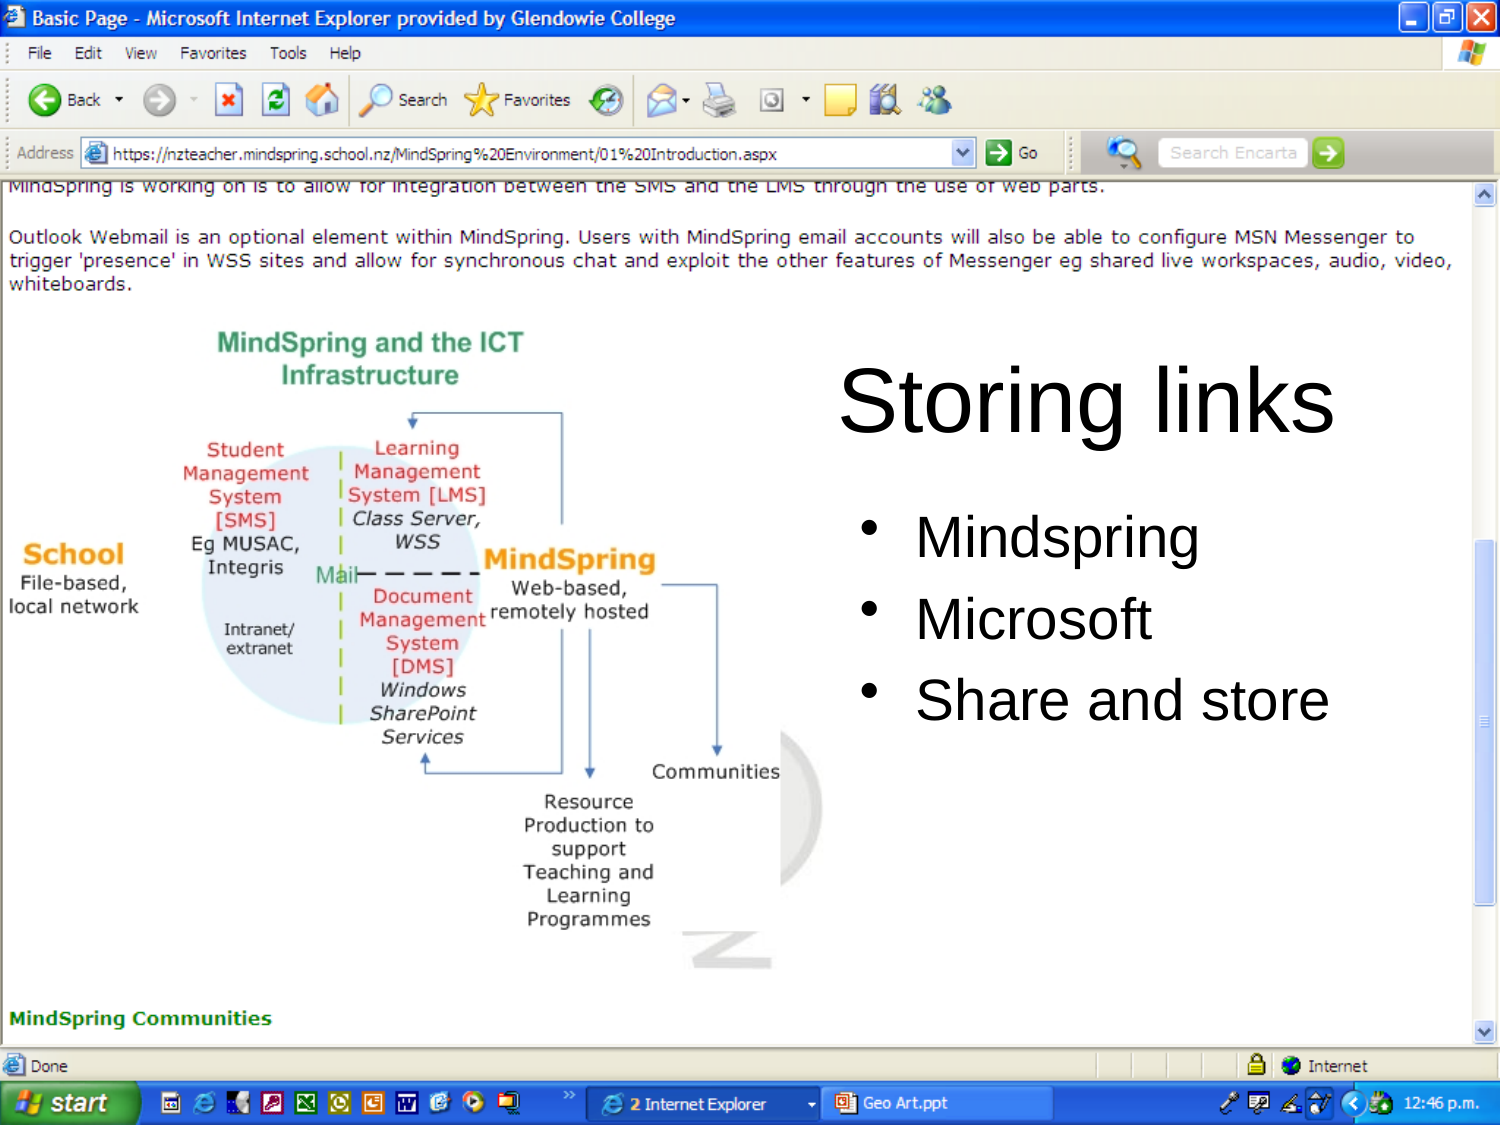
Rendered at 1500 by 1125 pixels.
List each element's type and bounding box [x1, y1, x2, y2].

list [0, 0, 1500, 1125]
